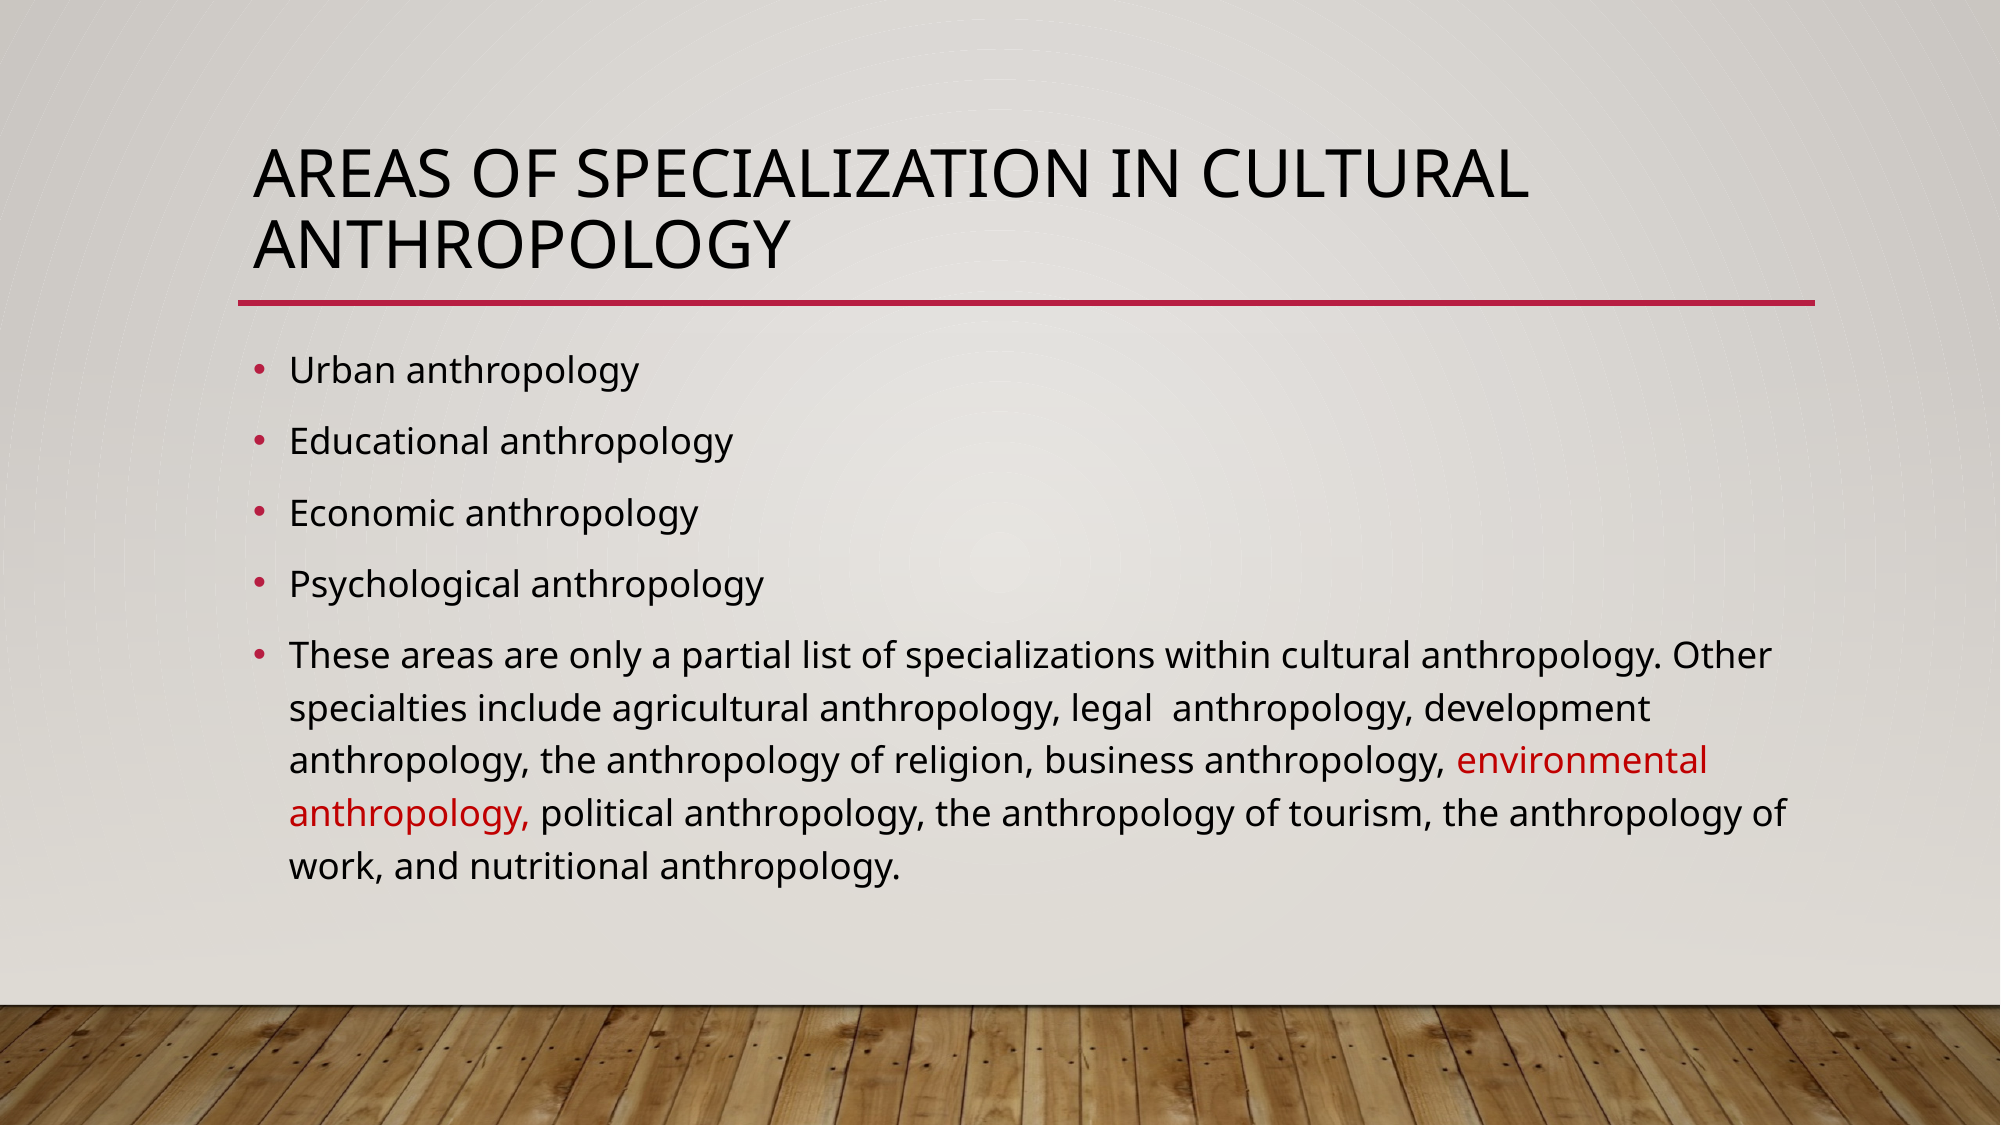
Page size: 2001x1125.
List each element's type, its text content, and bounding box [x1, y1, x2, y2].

picture [0, 1005, 2000, 1125]
list Urban anthropology Educational anthropology Economic anthropology Psychological anthropology These areas are only a partial list of specializations within cultural anthropology. Other specialties include agricultural anthropology, legal anthropology, development anthropology, the anthropology of religion, business anthropology, environmental anthropology, political anthropology, the anthropology of tourism, the anthropology of work, and nutritional anthropology. [238, 330, 1814, 897]
title Areas of specialization in cultural anthropology [238, 131, 1814, 305]
